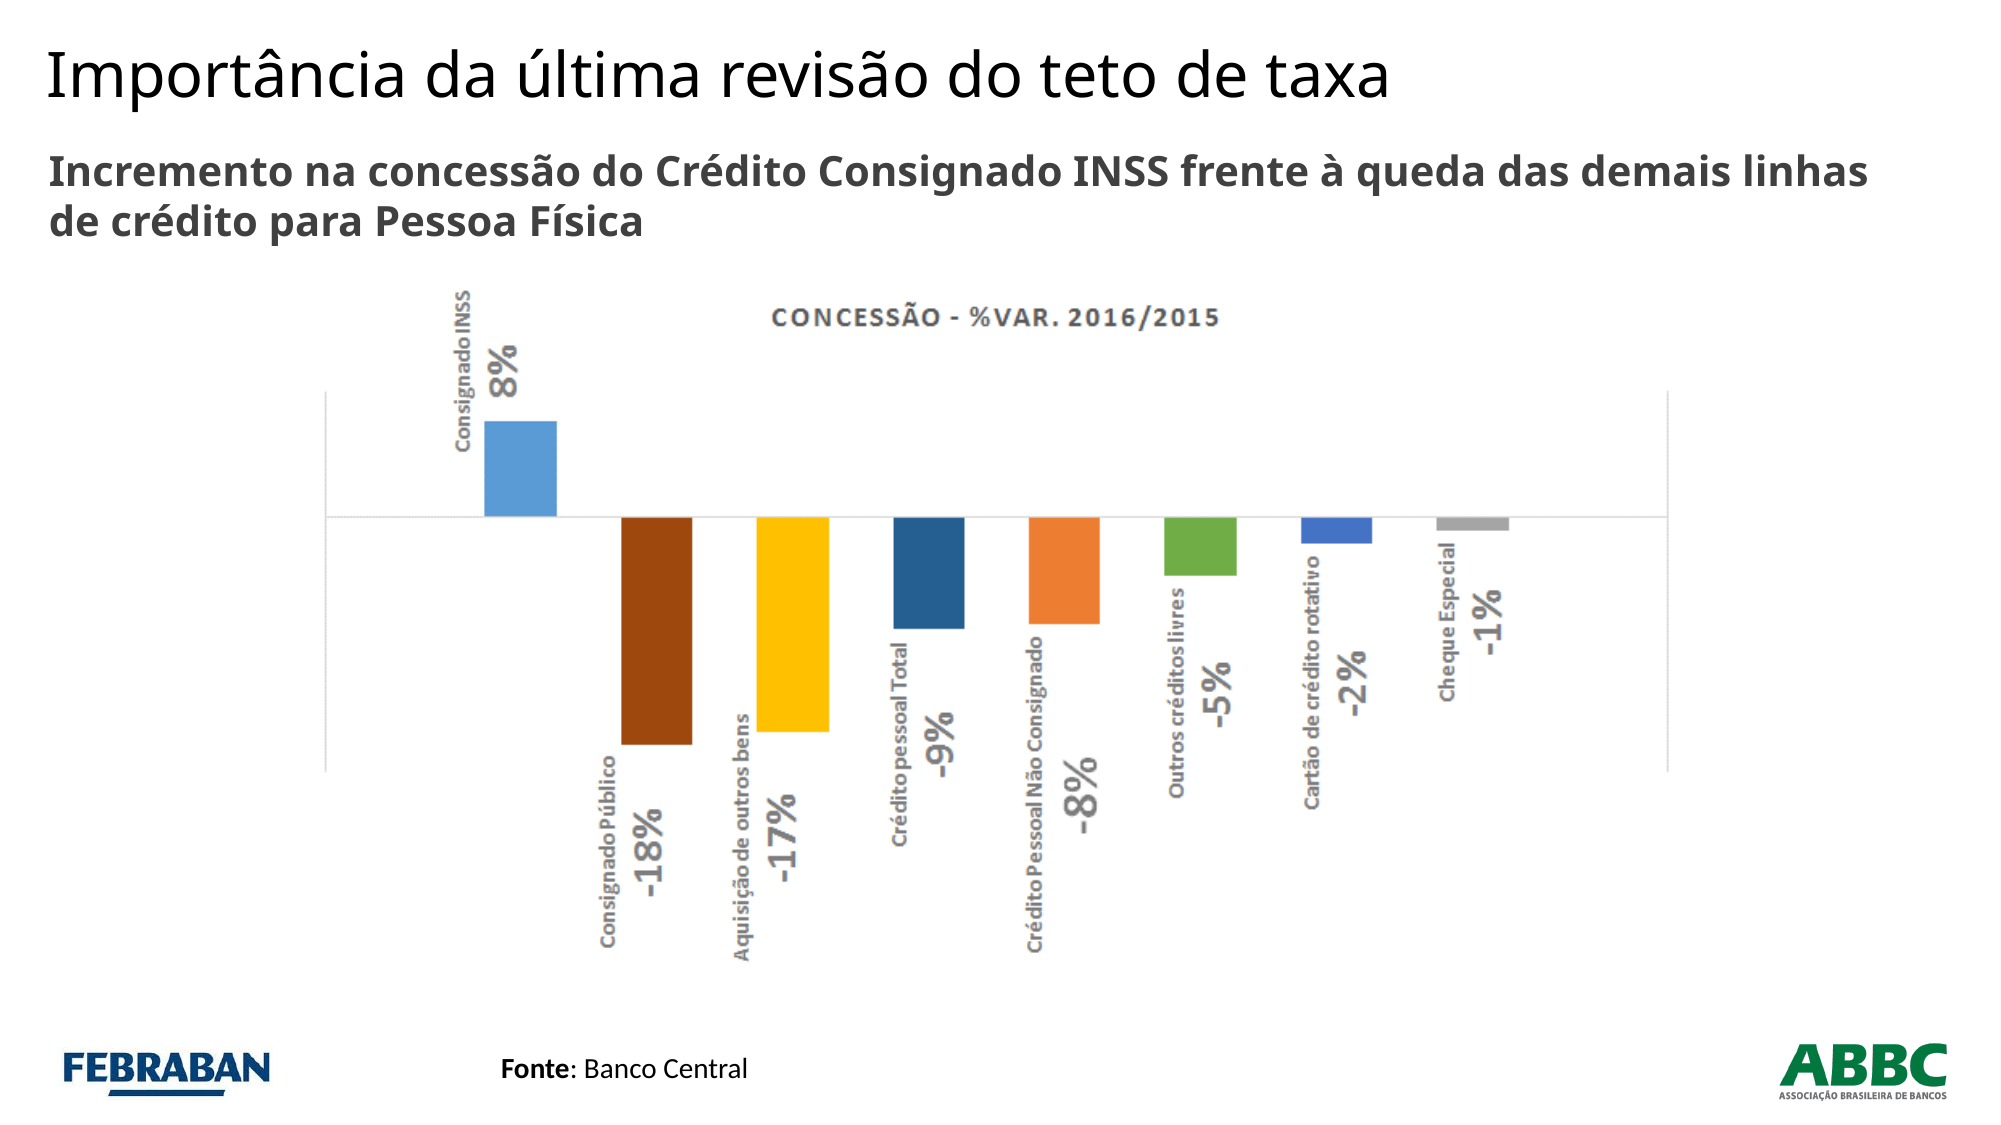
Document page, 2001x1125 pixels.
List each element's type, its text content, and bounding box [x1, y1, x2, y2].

text_box Fonte: Banco Central [486, 1041, 1274, 1092]
picture [56, 1042, 273, 1101]
text_box Importância da última revisão do teto de taxa [31, 26, 1834, 118]
picture [1779, 1042, 1947, 1101]
picture [301, 283, 1693, 969]
text_box Incremento na concessão do Crédito Consignado INSS frente à queda das demais linhas de crédito para Pessoa Física [33, 137, 1922, 256]
